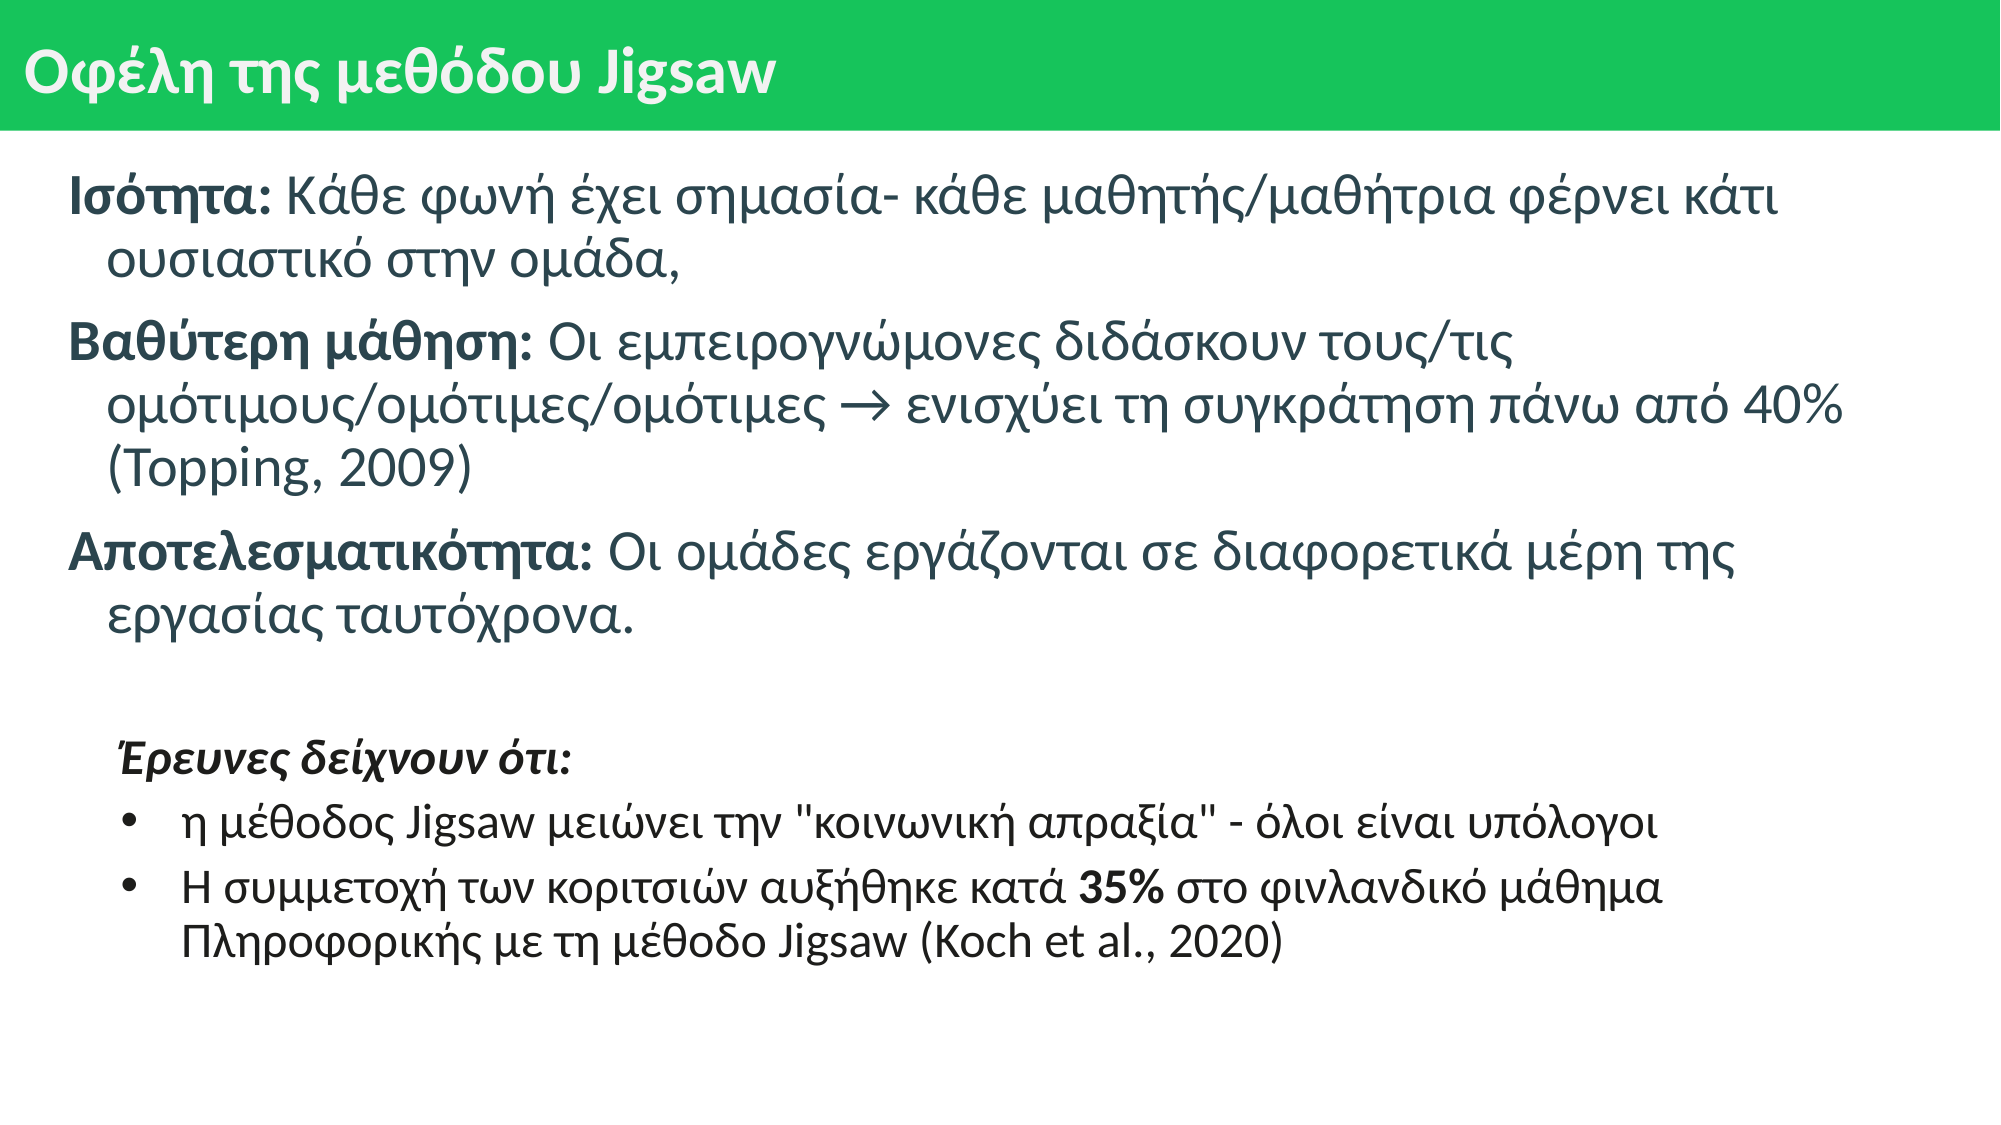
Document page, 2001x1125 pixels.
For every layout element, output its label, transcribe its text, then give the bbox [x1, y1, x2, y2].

title Οφέλη της μεθόδου Jigsaw [16, 13, 1976, 131]
list Ισότητα: Κάθε φωνή έχει σημασία- κάθε μαθητής/μαθήτρια φέρνει κάτι ουσιαστικό στην ομάδα, Βαθύτερη μάθηση: Οι εμπειρογνώμονες διδάσκουν τους/τις ομότιμους/ομότιμες/ομότιμες → ενισχύει τη συγκράτηση πάνω από 40% (Topping, 2009) Αποτελεσματικότητα: Οι ομάδες εργάζονται σε διαφορετικά μέρη της εργασίας ταυτόχρονα. Έρευνες δείχνουν ότι: η μέθοδος Jigsaw μειώνει την "κοινωνική απραξία" - όλοι είναι υπόλογοι Η συμμετοχή των κοριτσιών αυξήθηκε κατά 35% στο φινλανδικό μάθημα Πληροφορικής με τη μέθοδο Jigsaw (Koch et al., 2020) [16, 156, 1976, 1108]
